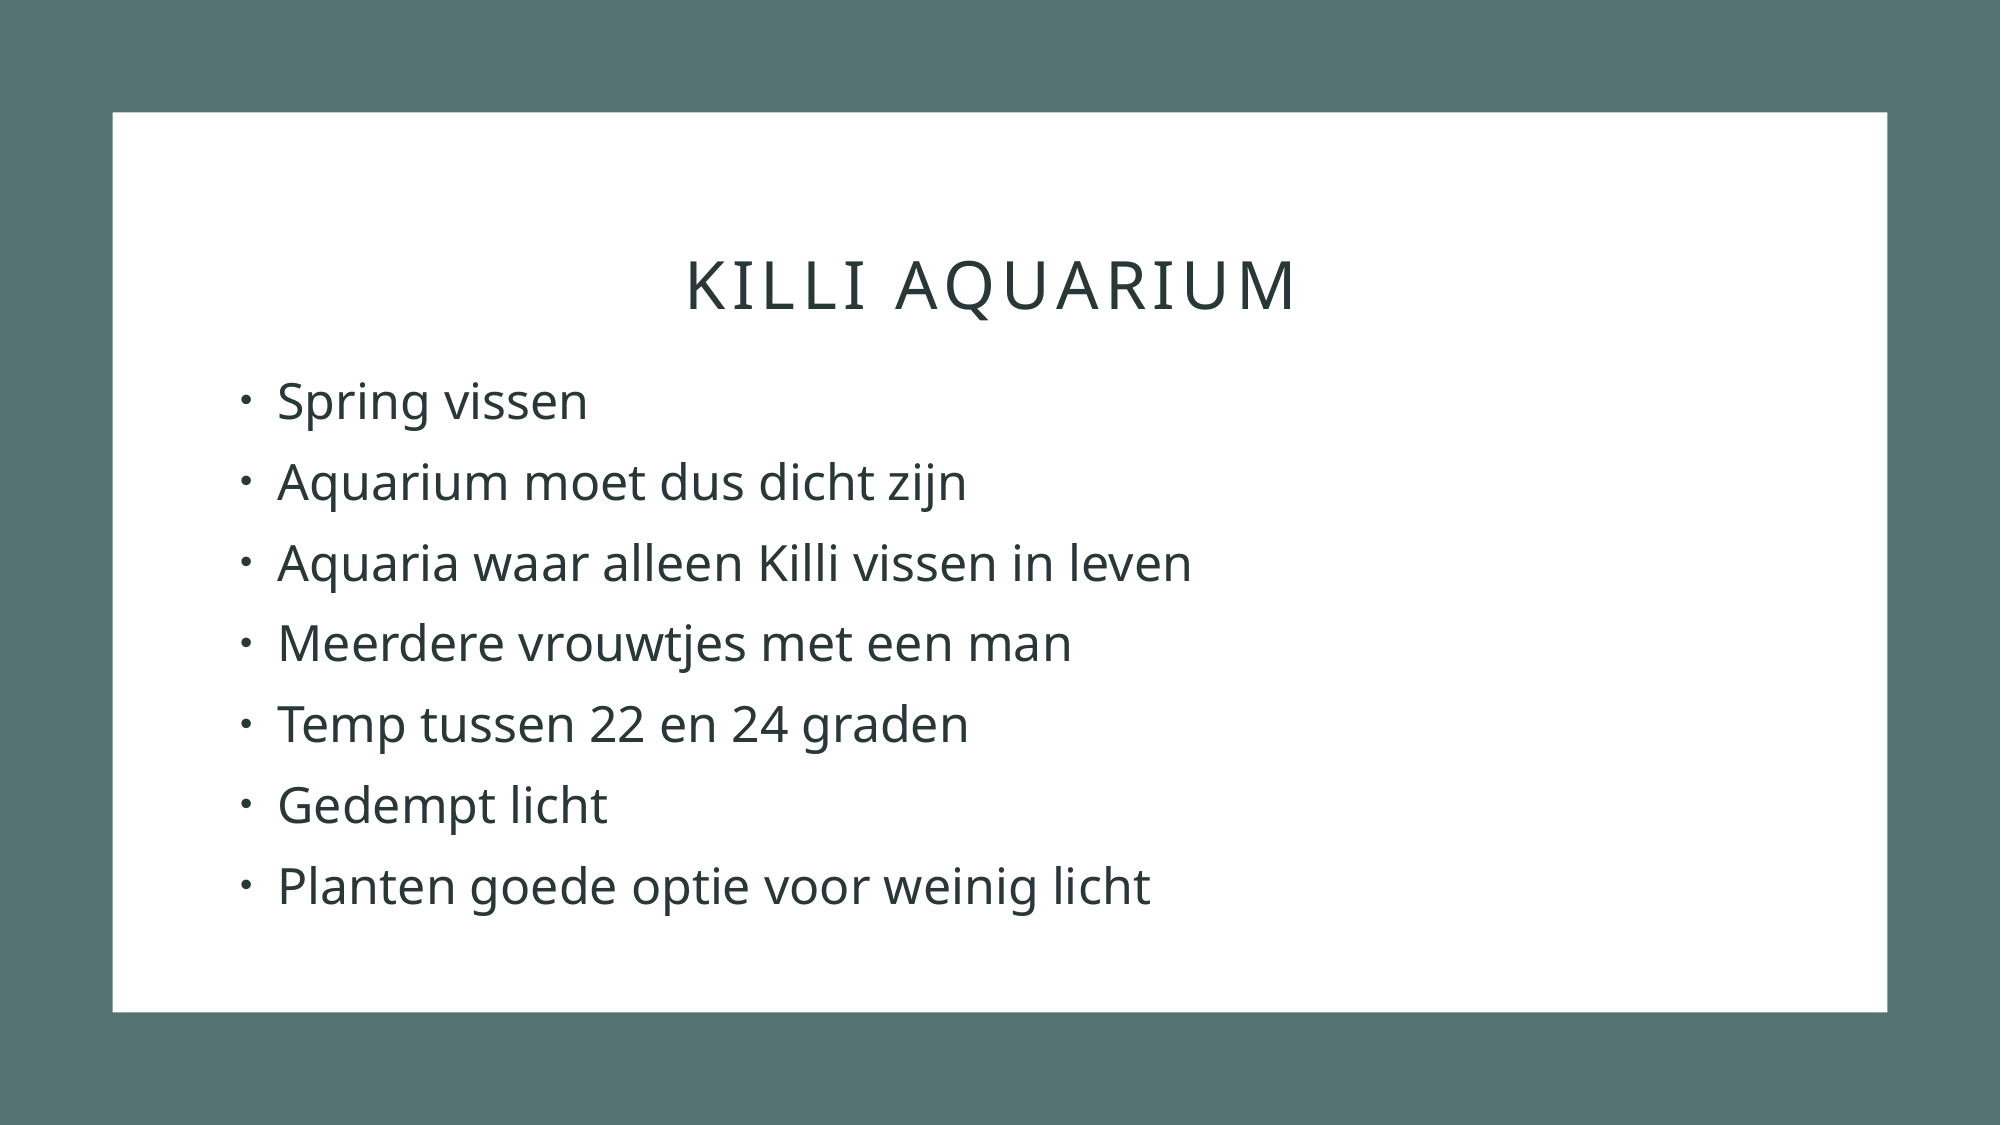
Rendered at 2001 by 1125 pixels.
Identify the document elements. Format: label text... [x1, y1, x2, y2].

list Spring vissen Aquarium moet dus dicht zijn Aquaria waar alleen Killi vissen in leven Meerdere vrouwtjes met een man Temp tussen 22 en 24 graden Gedempt licht Planten goede optie voor weinig licht [225, 361, 1782, 943]
title Killi aquarium [225, 165, 1782, 332]
text_box [111, 111, 1888, 1013]
text_box [0, 0, 2000, 1125]
